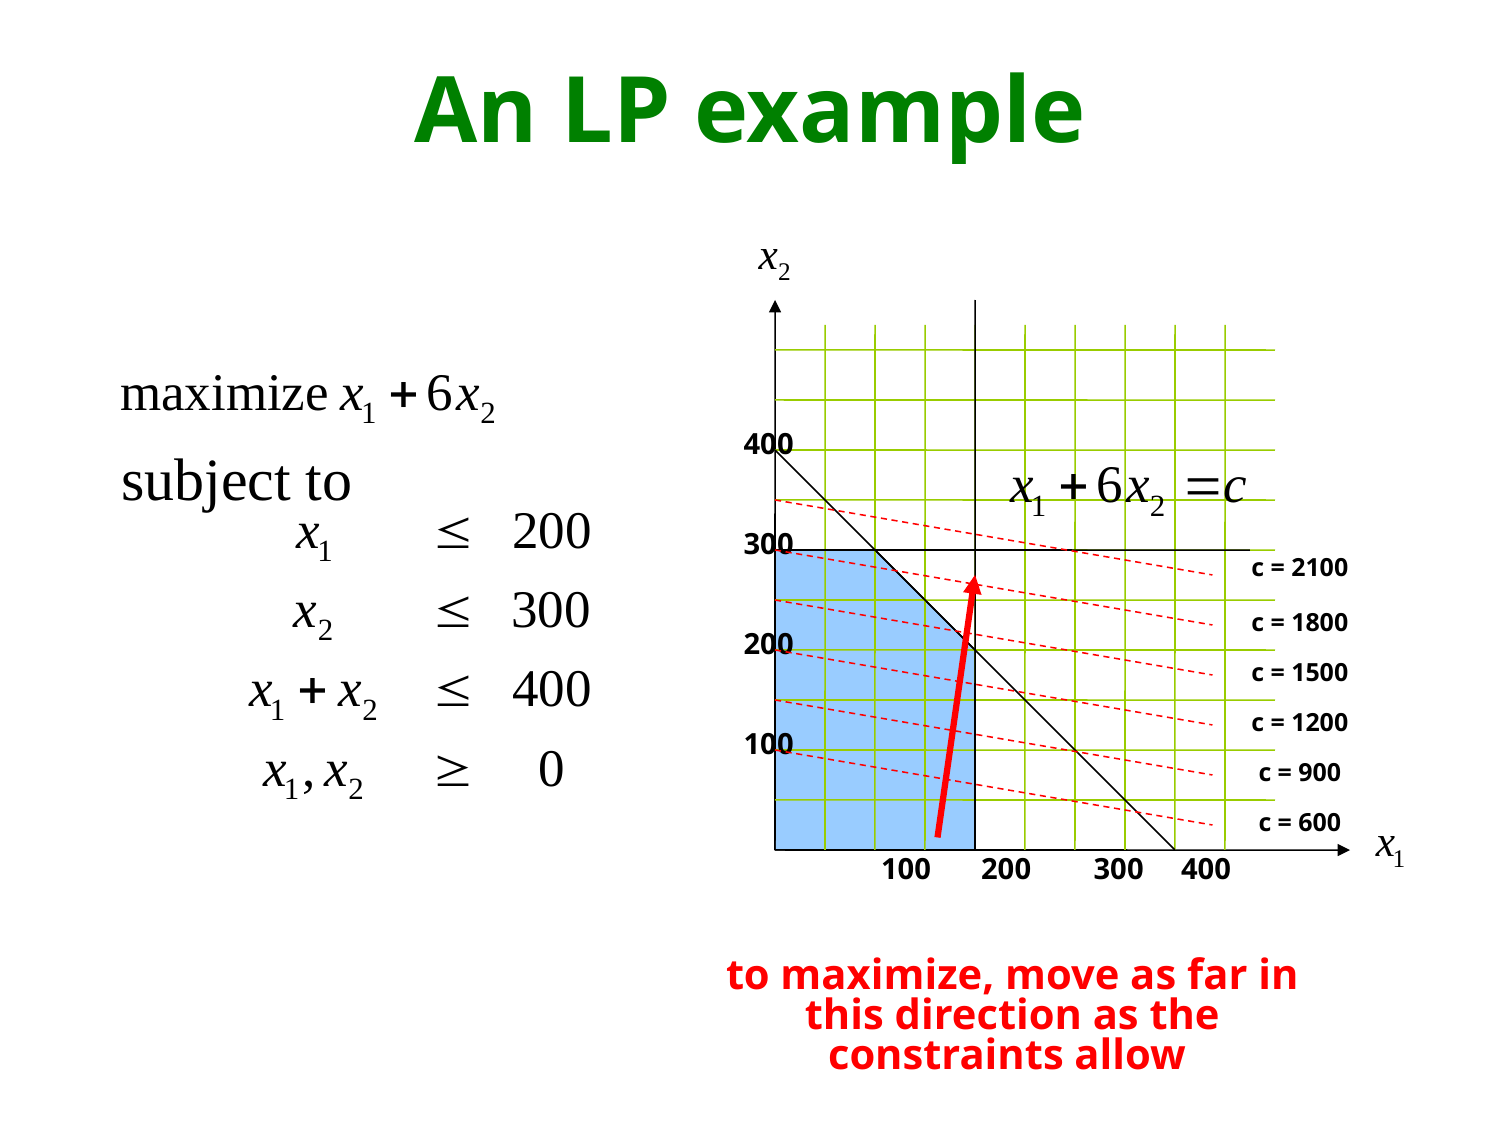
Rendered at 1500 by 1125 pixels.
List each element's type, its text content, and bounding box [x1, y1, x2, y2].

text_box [238, 494, 602, 813]
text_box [699, 225, 1411, 901]
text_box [999, 449, 1257, 526]
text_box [113, 444, 365, 526]
text_box to maximize, move as far in this direction as the constraints allow [687, 950, 1338, 1085]
title An LP example [74, 12, 1426, 201]
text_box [112, 357, 506, 433]
